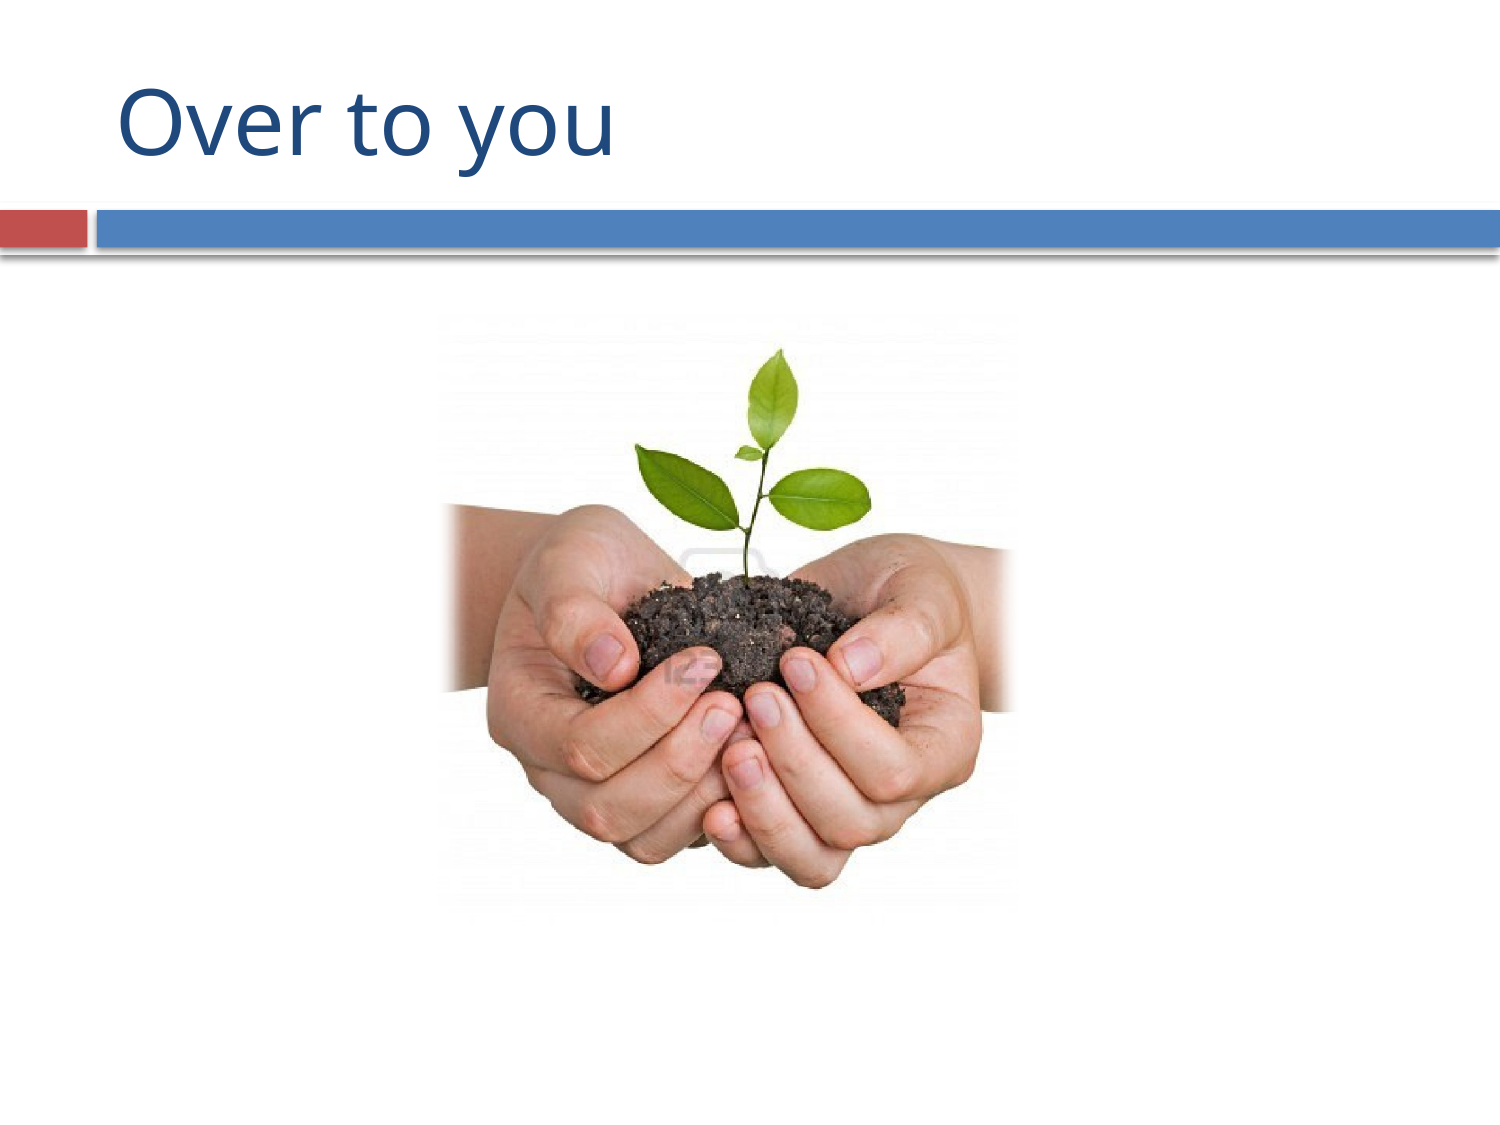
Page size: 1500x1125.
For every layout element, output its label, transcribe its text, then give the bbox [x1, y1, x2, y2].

picture [437, 304, 1020, 927]
title Over to you [100, 37, 1438, 200]
